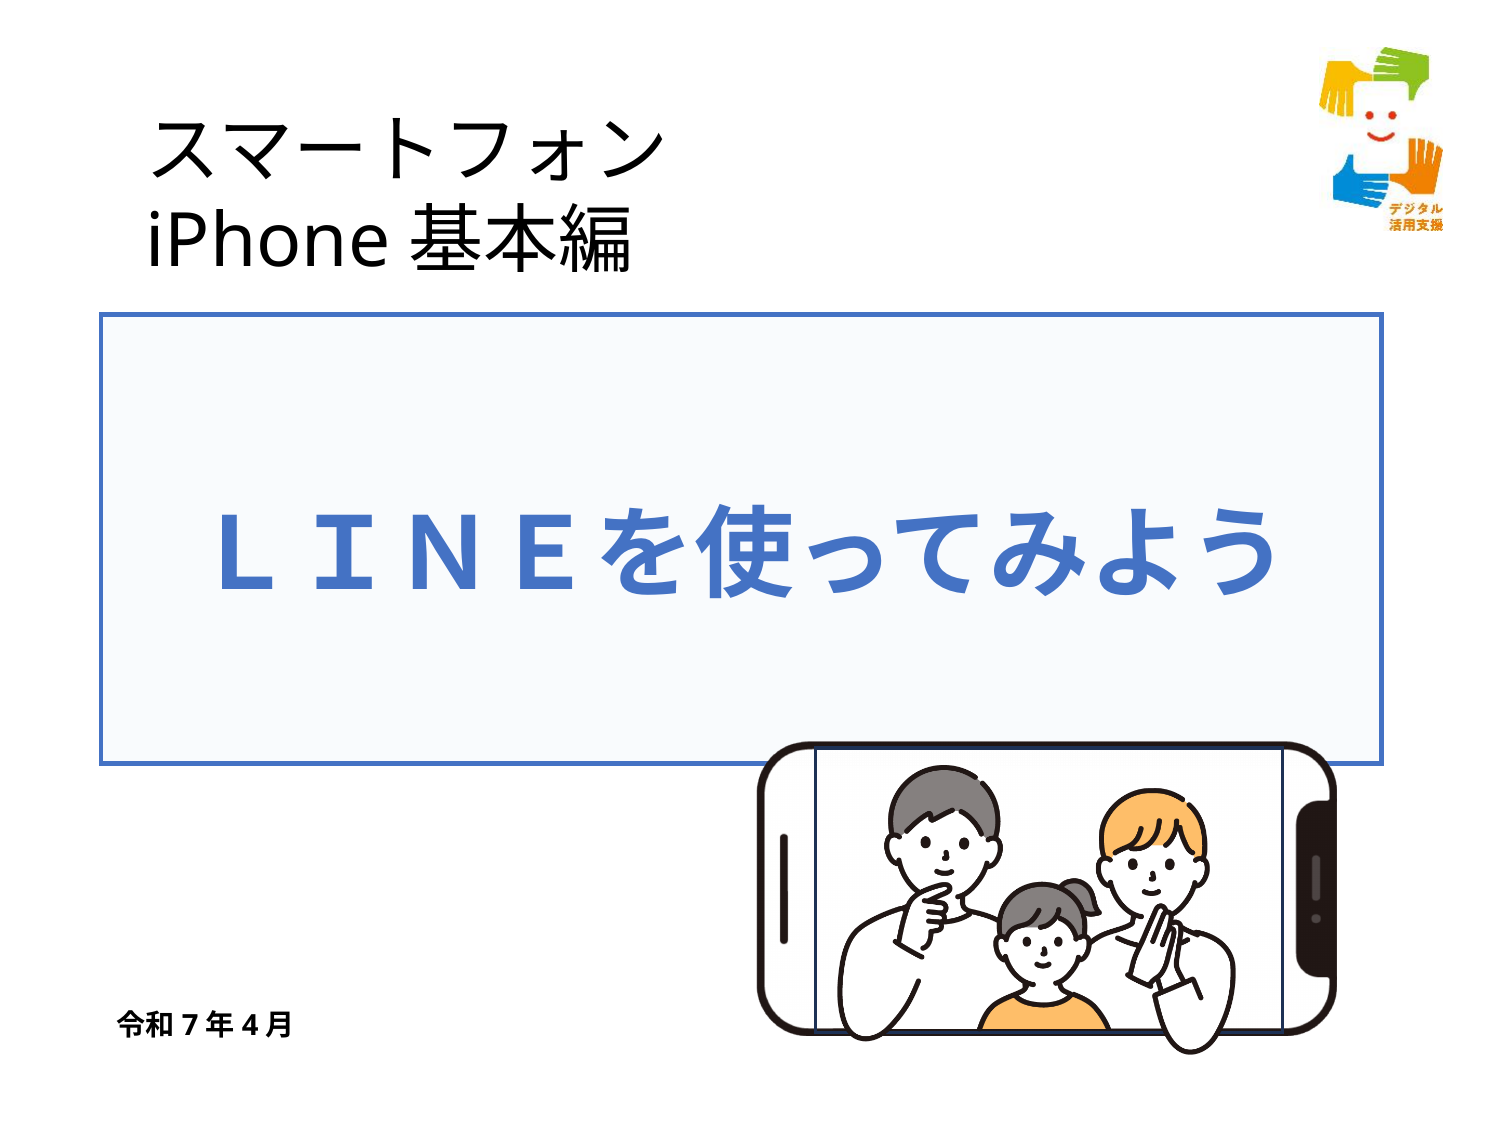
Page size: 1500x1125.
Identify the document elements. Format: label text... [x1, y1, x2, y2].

text_box ＬＩＮＥを使ってみよう [101, 378, 1383, 697]
text_box [1194, 747, 1283, 1033]
picture [757, 598, 1337, 1125]
text_box スマートフォン iPhone基本編 [130, 93, 1195, 289]
text_box 令和7年4月 [101, 998, 456, 1049]
picture [1319, 47, 1443, 231]
text_box [815, 747, 899, 1033]
